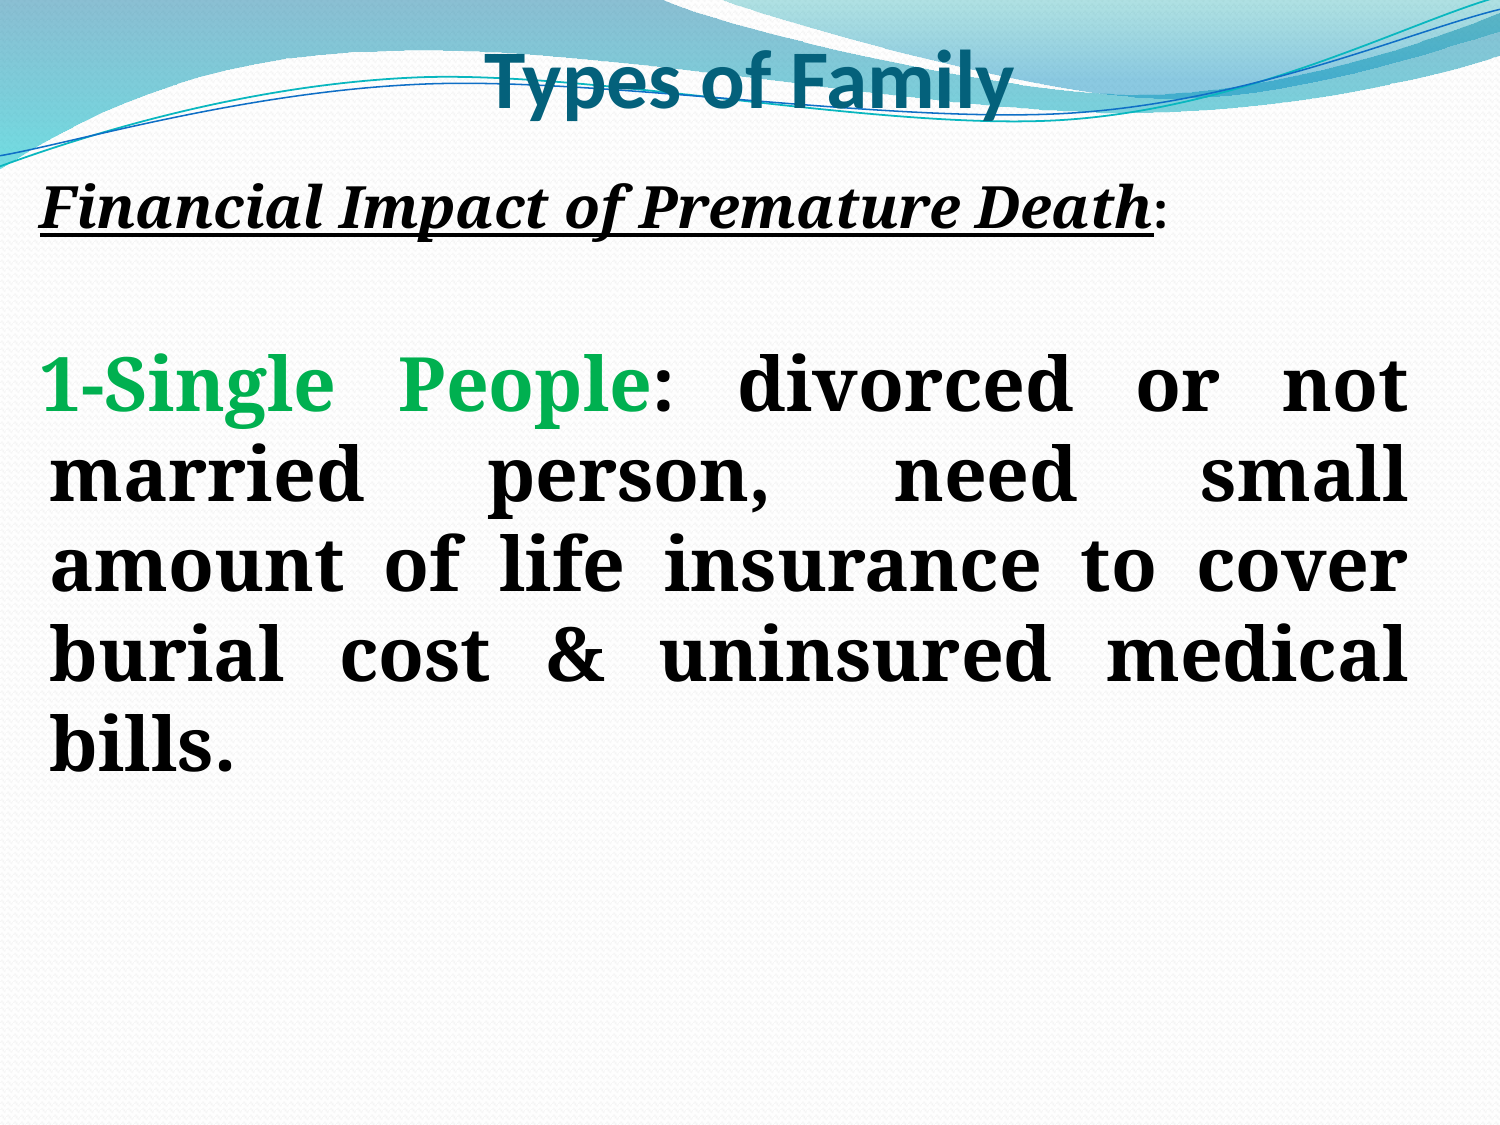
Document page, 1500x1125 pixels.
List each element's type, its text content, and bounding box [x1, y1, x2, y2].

title Types of Family [75, 37, 1425, 125]
list Financial Impact of Premature Death: 1-Single People: divorced or not married person, need small amount of life insurance to cover burial cost & uninsured medical bills. [24, 162, 1425, 1038]
